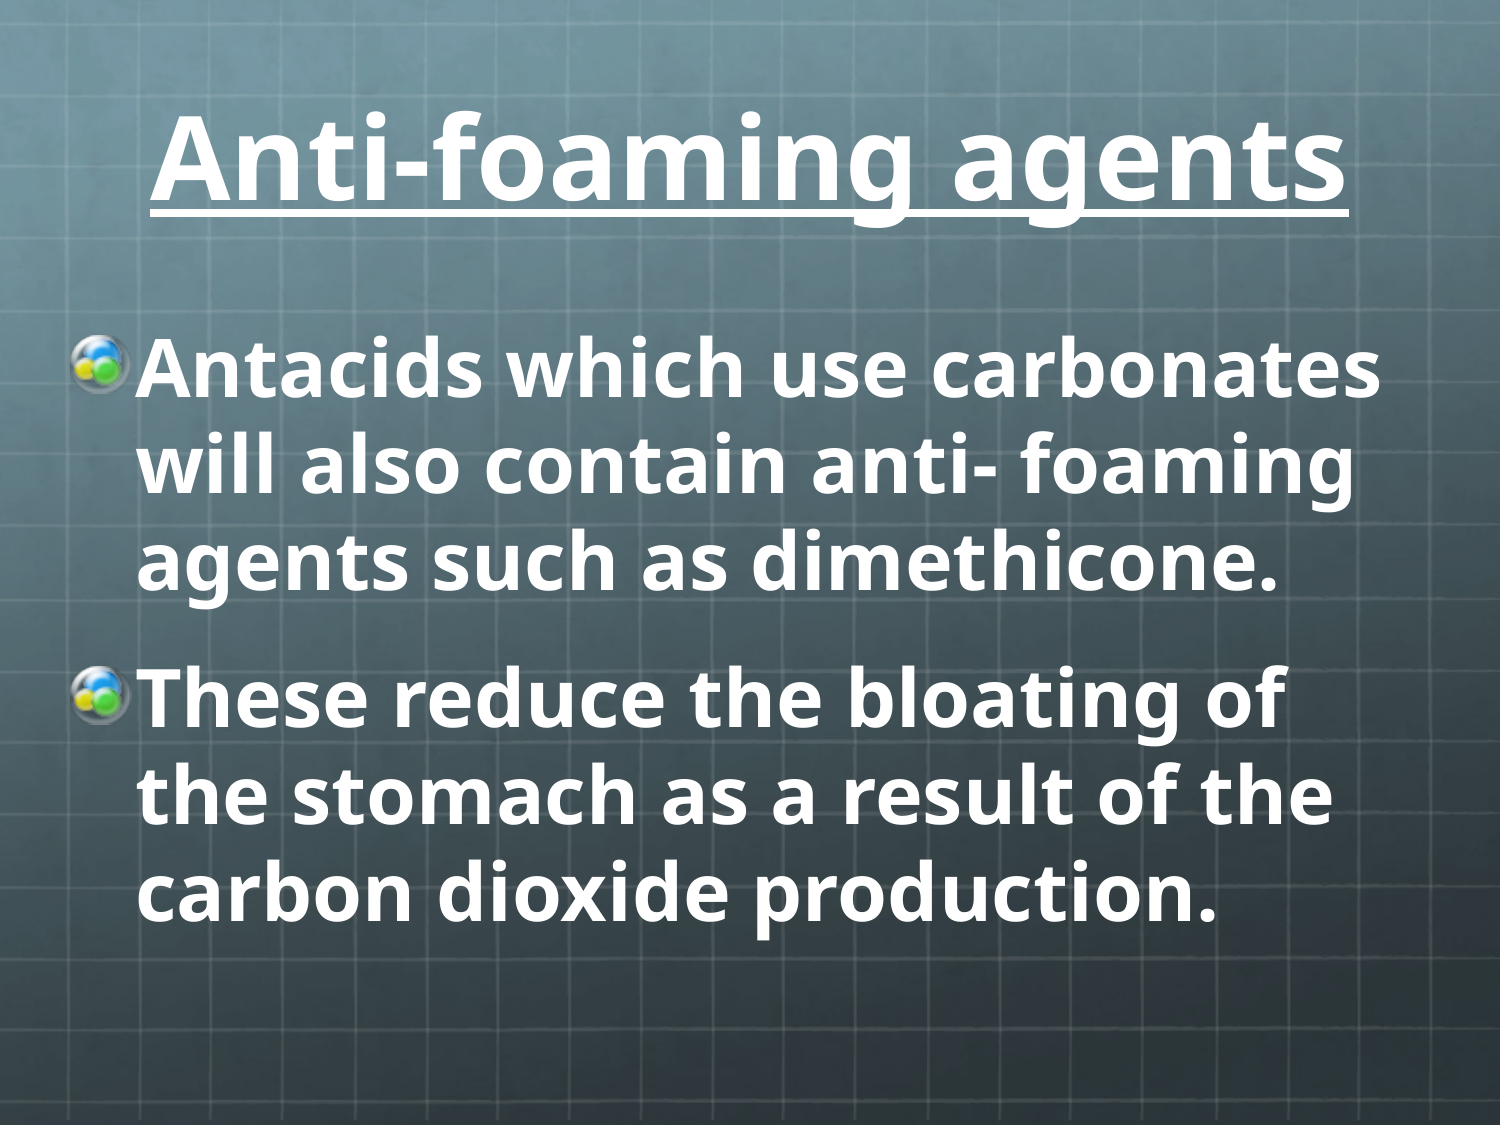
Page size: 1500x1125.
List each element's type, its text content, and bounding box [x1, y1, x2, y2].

list Antacids which use carbonates will also contain anti- foaming agents such as dimethicone. These reduce the bloating of the stomach as a result of the carbon dioxide production. [55, 308, 1428, 958]
title Anti-foaming agents [127, 17, 1372, 289]
picture [0, 0, 1500, 1125]
